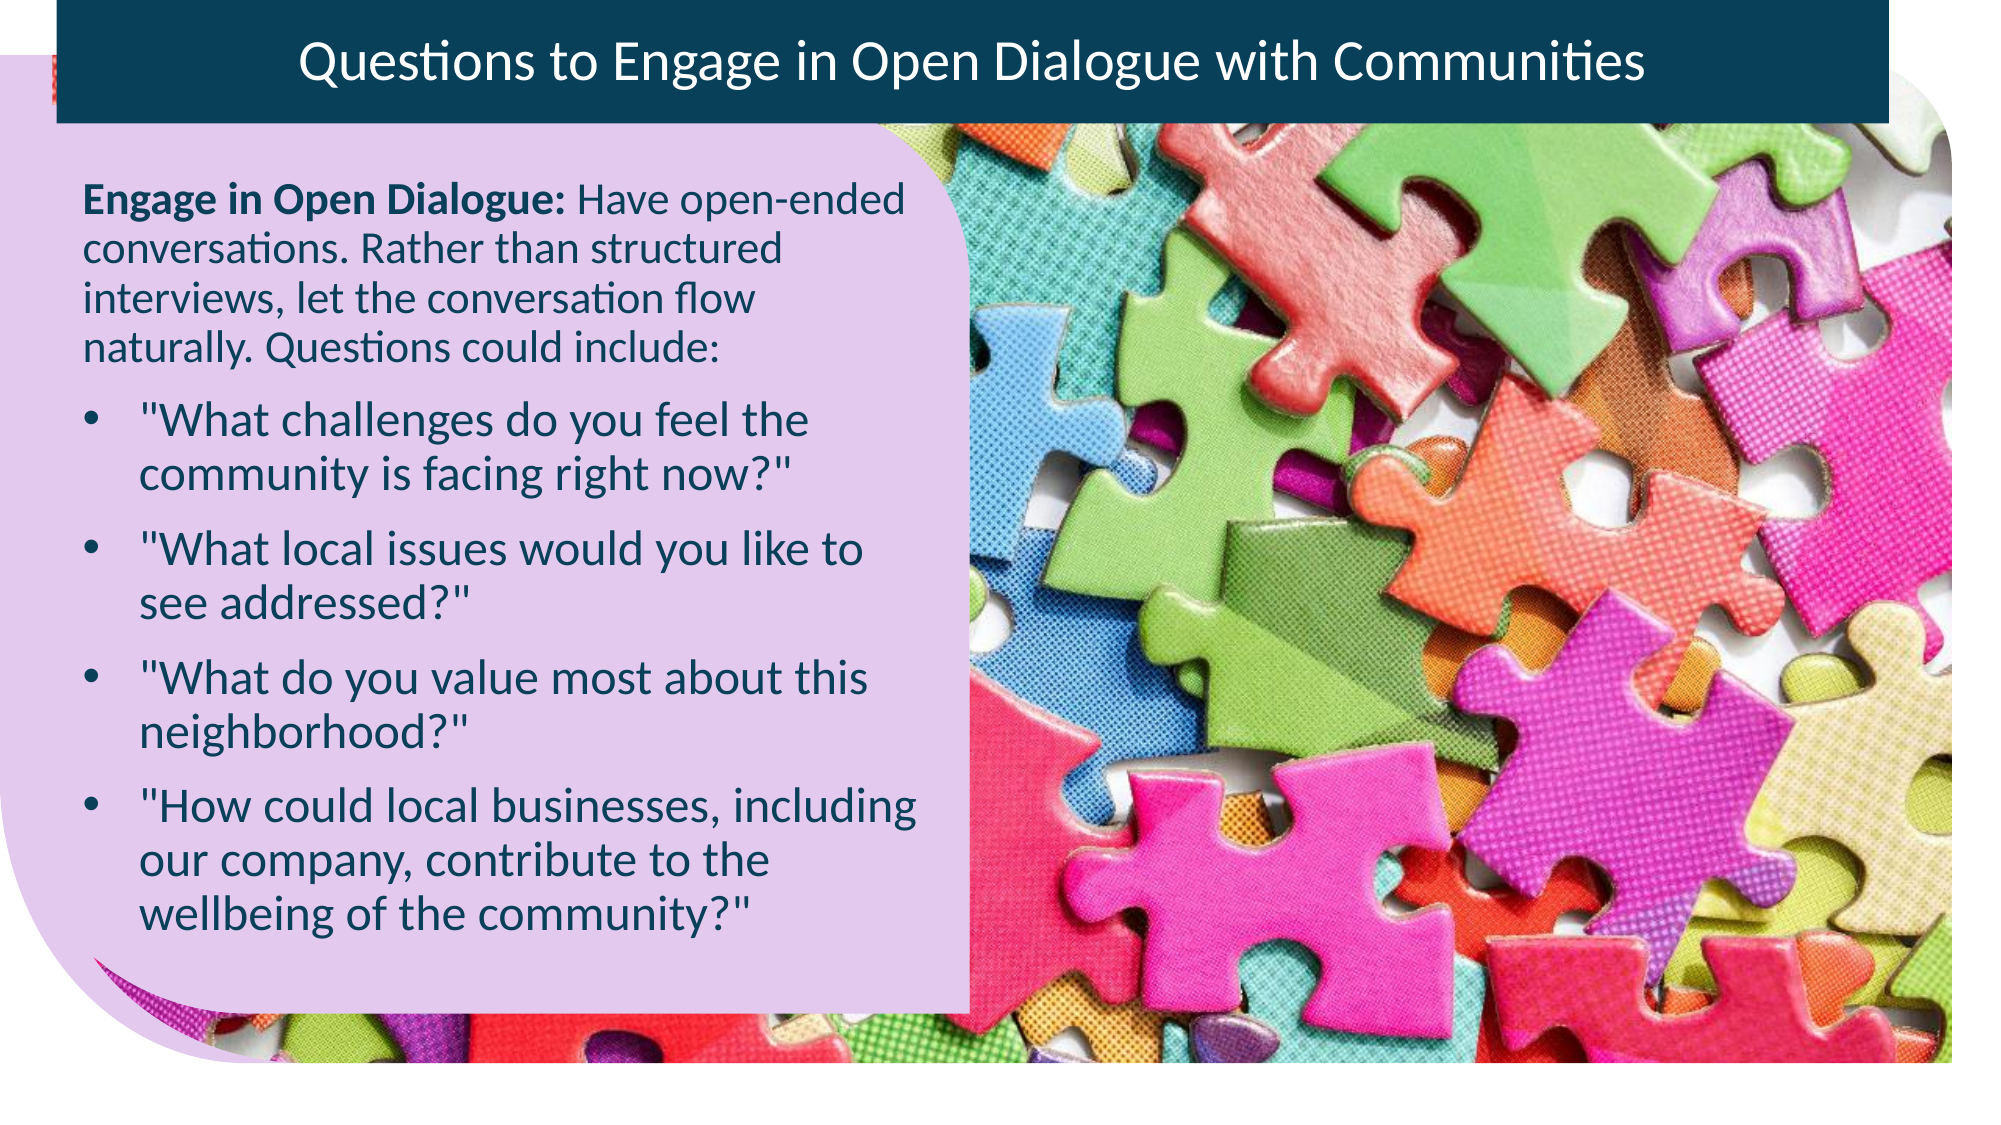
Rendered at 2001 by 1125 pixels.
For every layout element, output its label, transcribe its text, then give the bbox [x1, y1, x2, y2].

picture [52, 54, 1952, 1064]
list Questions to Engage in Open Dialogue with Communities [56, 0, 1889, 54]
